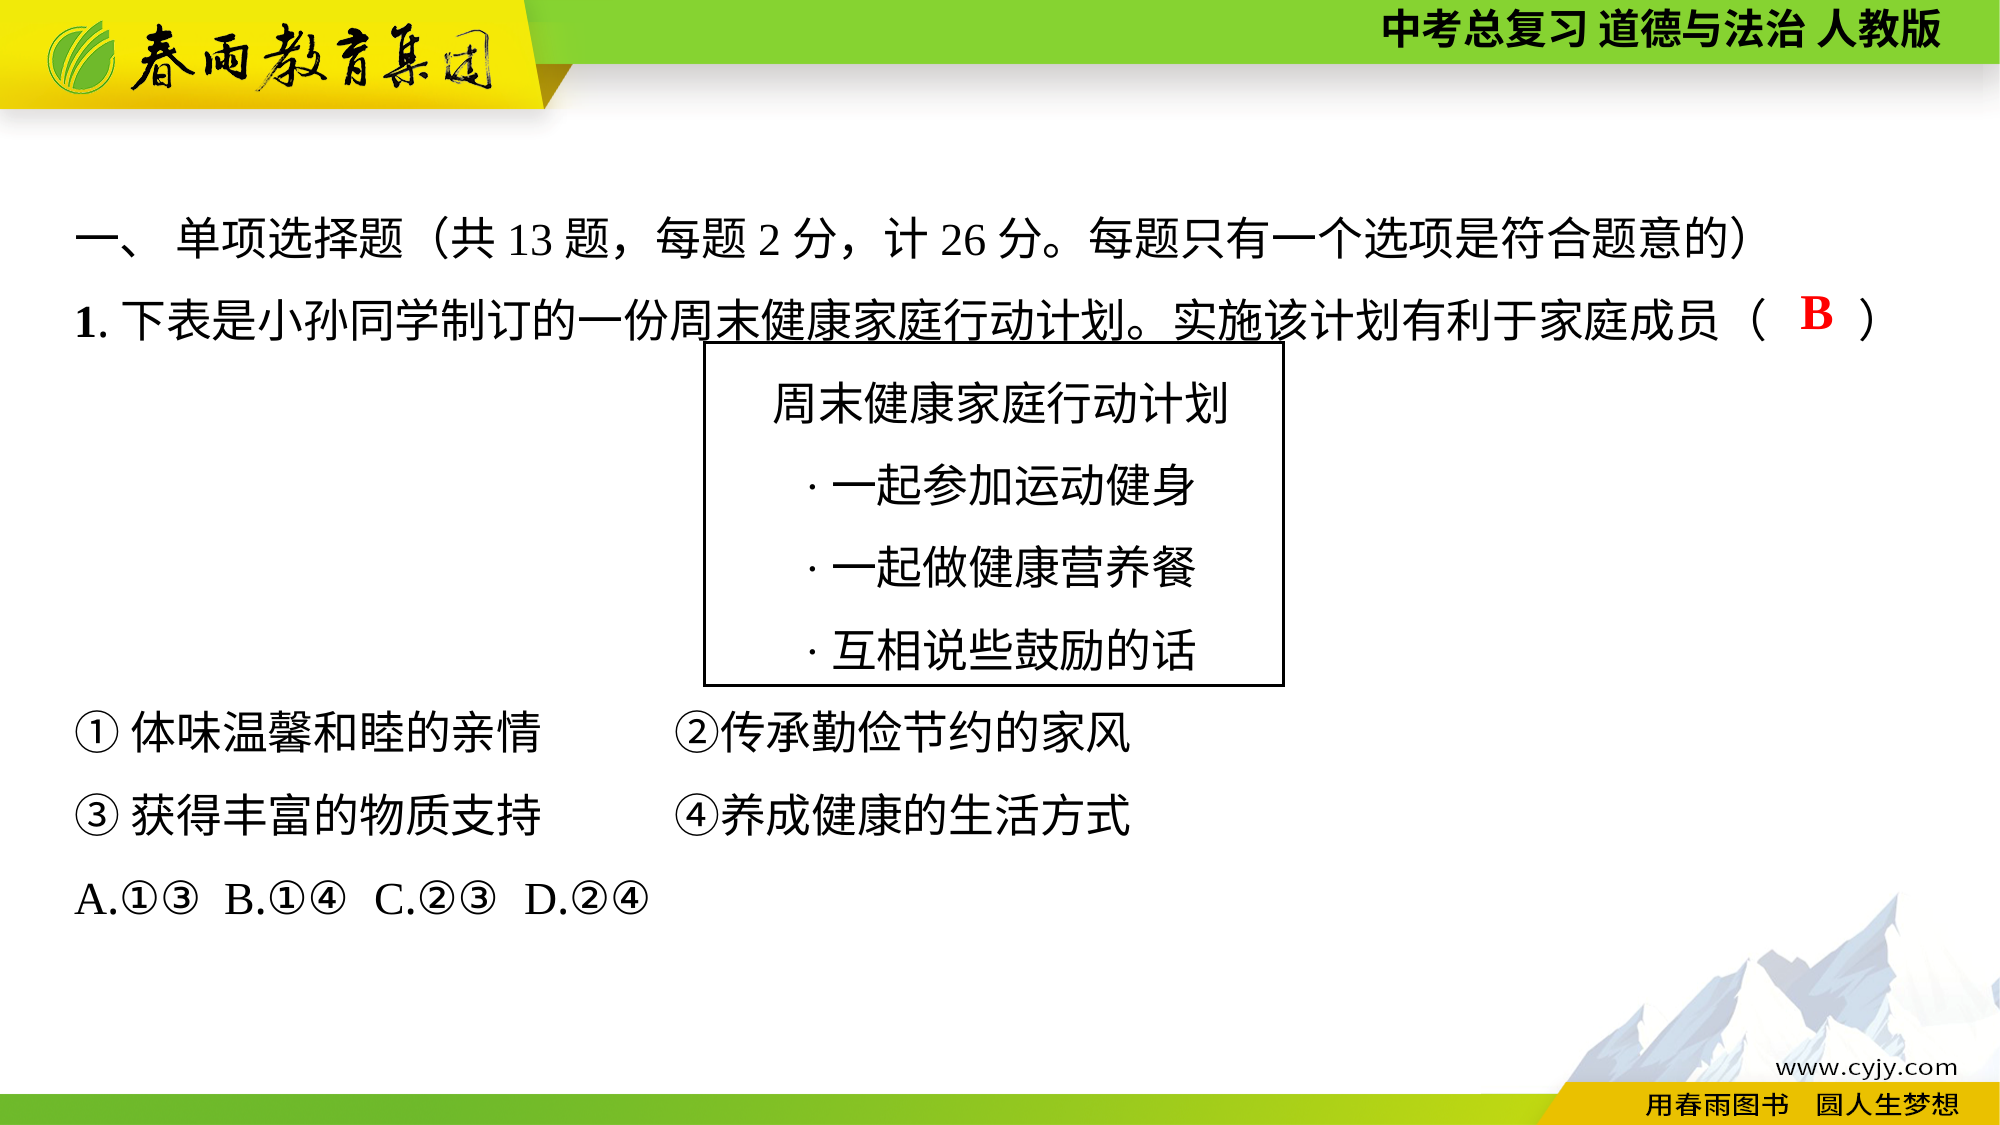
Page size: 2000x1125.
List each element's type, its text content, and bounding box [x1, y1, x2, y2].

text_box [704, 342, 1284, 686]
picture [0, 0, 2000, 1125]
text_box B [1785, 271, 1849, 347]
list 一、 单项选择题（共13题，每题2分，计26分。每题只有一个选项是符合题意的） 1.下表是小孙同学制订的一份周末健康家庭行动计划。实施该计划有利于家庭成员（ ） 周末健康家庭行动计划 ·一起参加运动健身 ·一起做健康营养餐 ·互相说些鼓励的话 ①体味温馨和睦的亲情 ②传承勤俭节约的家风 ③获得丰富的物质支持 ④养成健康的生活方式 A.①③ B.①④ C.②③ D.②④ [59, 174, 1944, 929]
